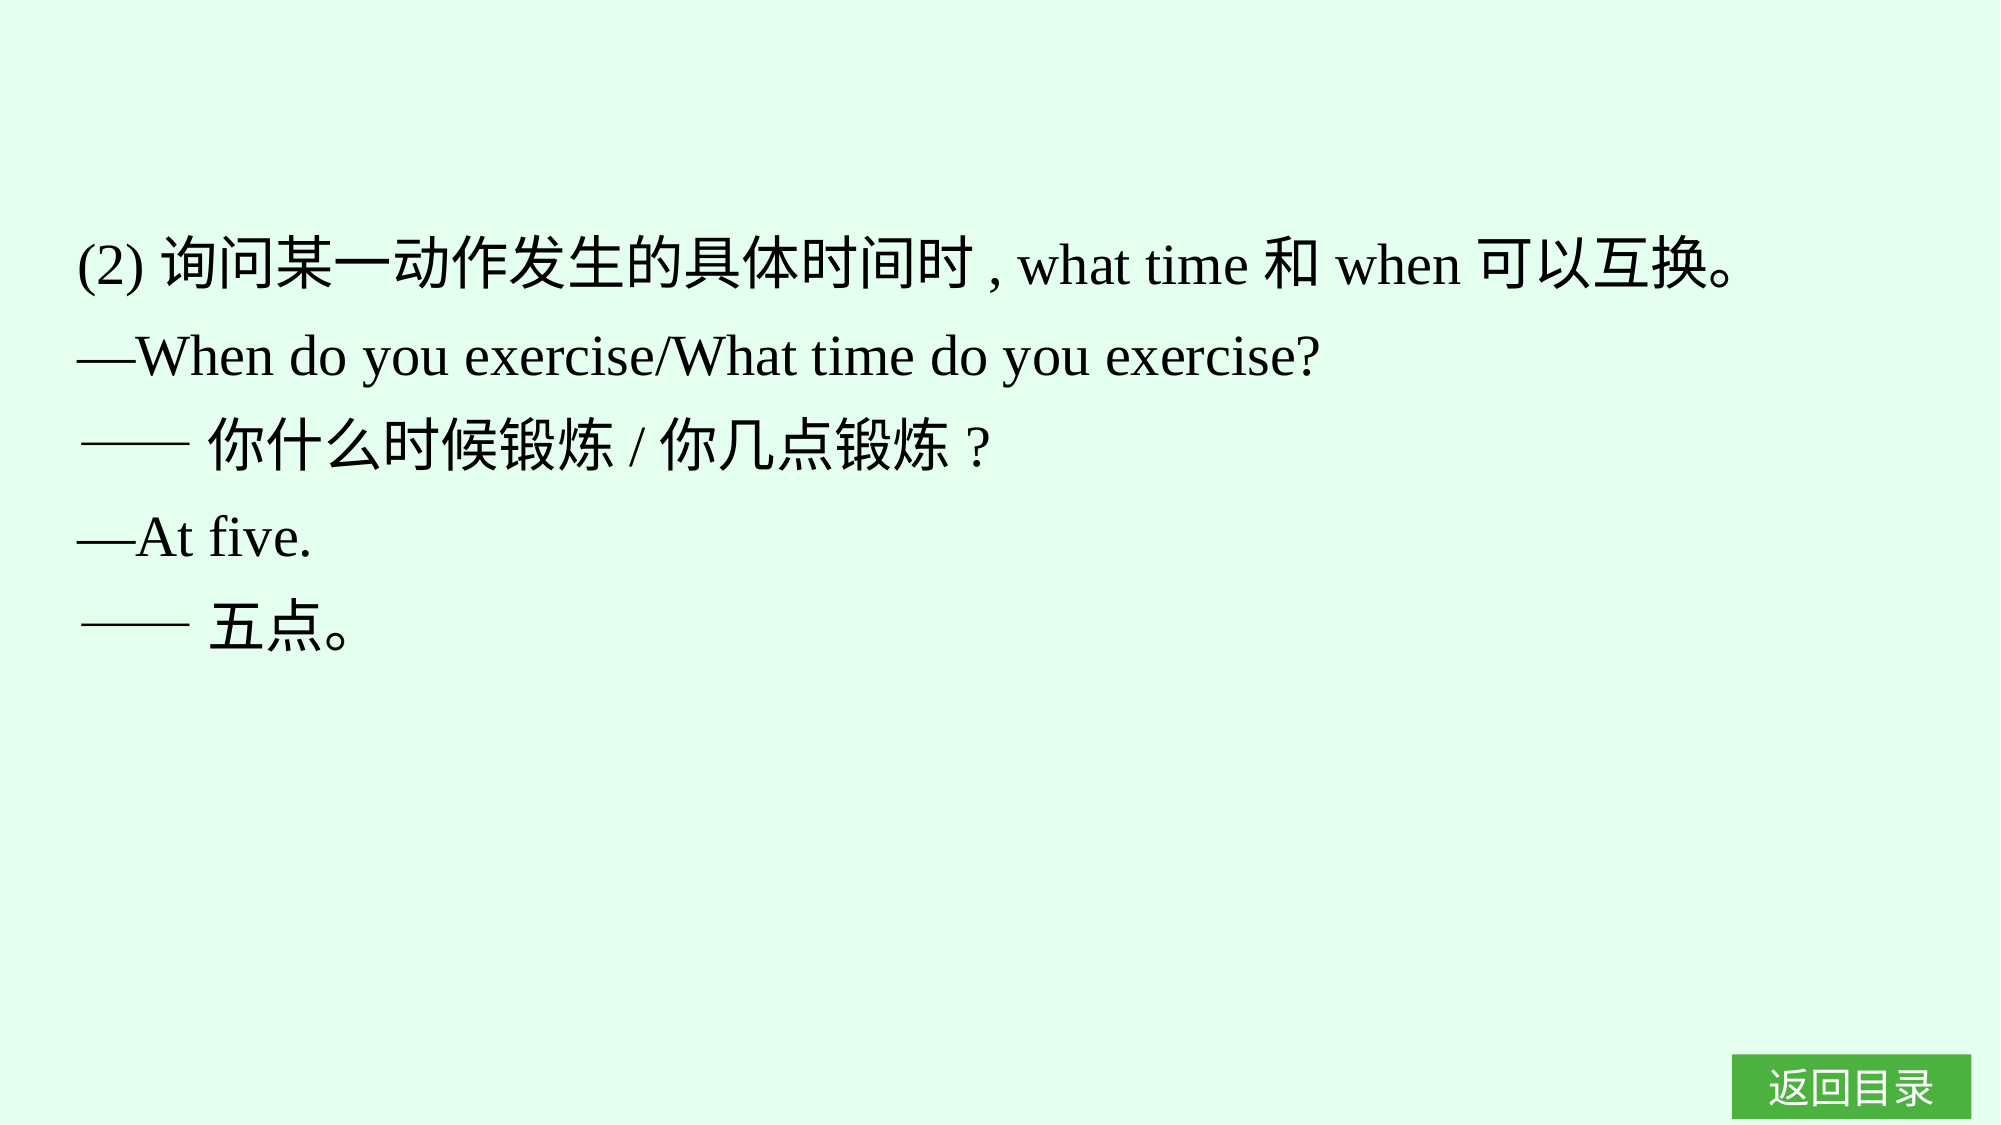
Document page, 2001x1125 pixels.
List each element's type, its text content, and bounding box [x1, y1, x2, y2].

text_box (2)询问某一动作发生的具体时间时, what time和when可以互换。 —When do you exercise/What time do you exercise? ——你什么时候锻炼/你几点锻炼? —At five. ——五点。 [62, 197, 1938, 667]
